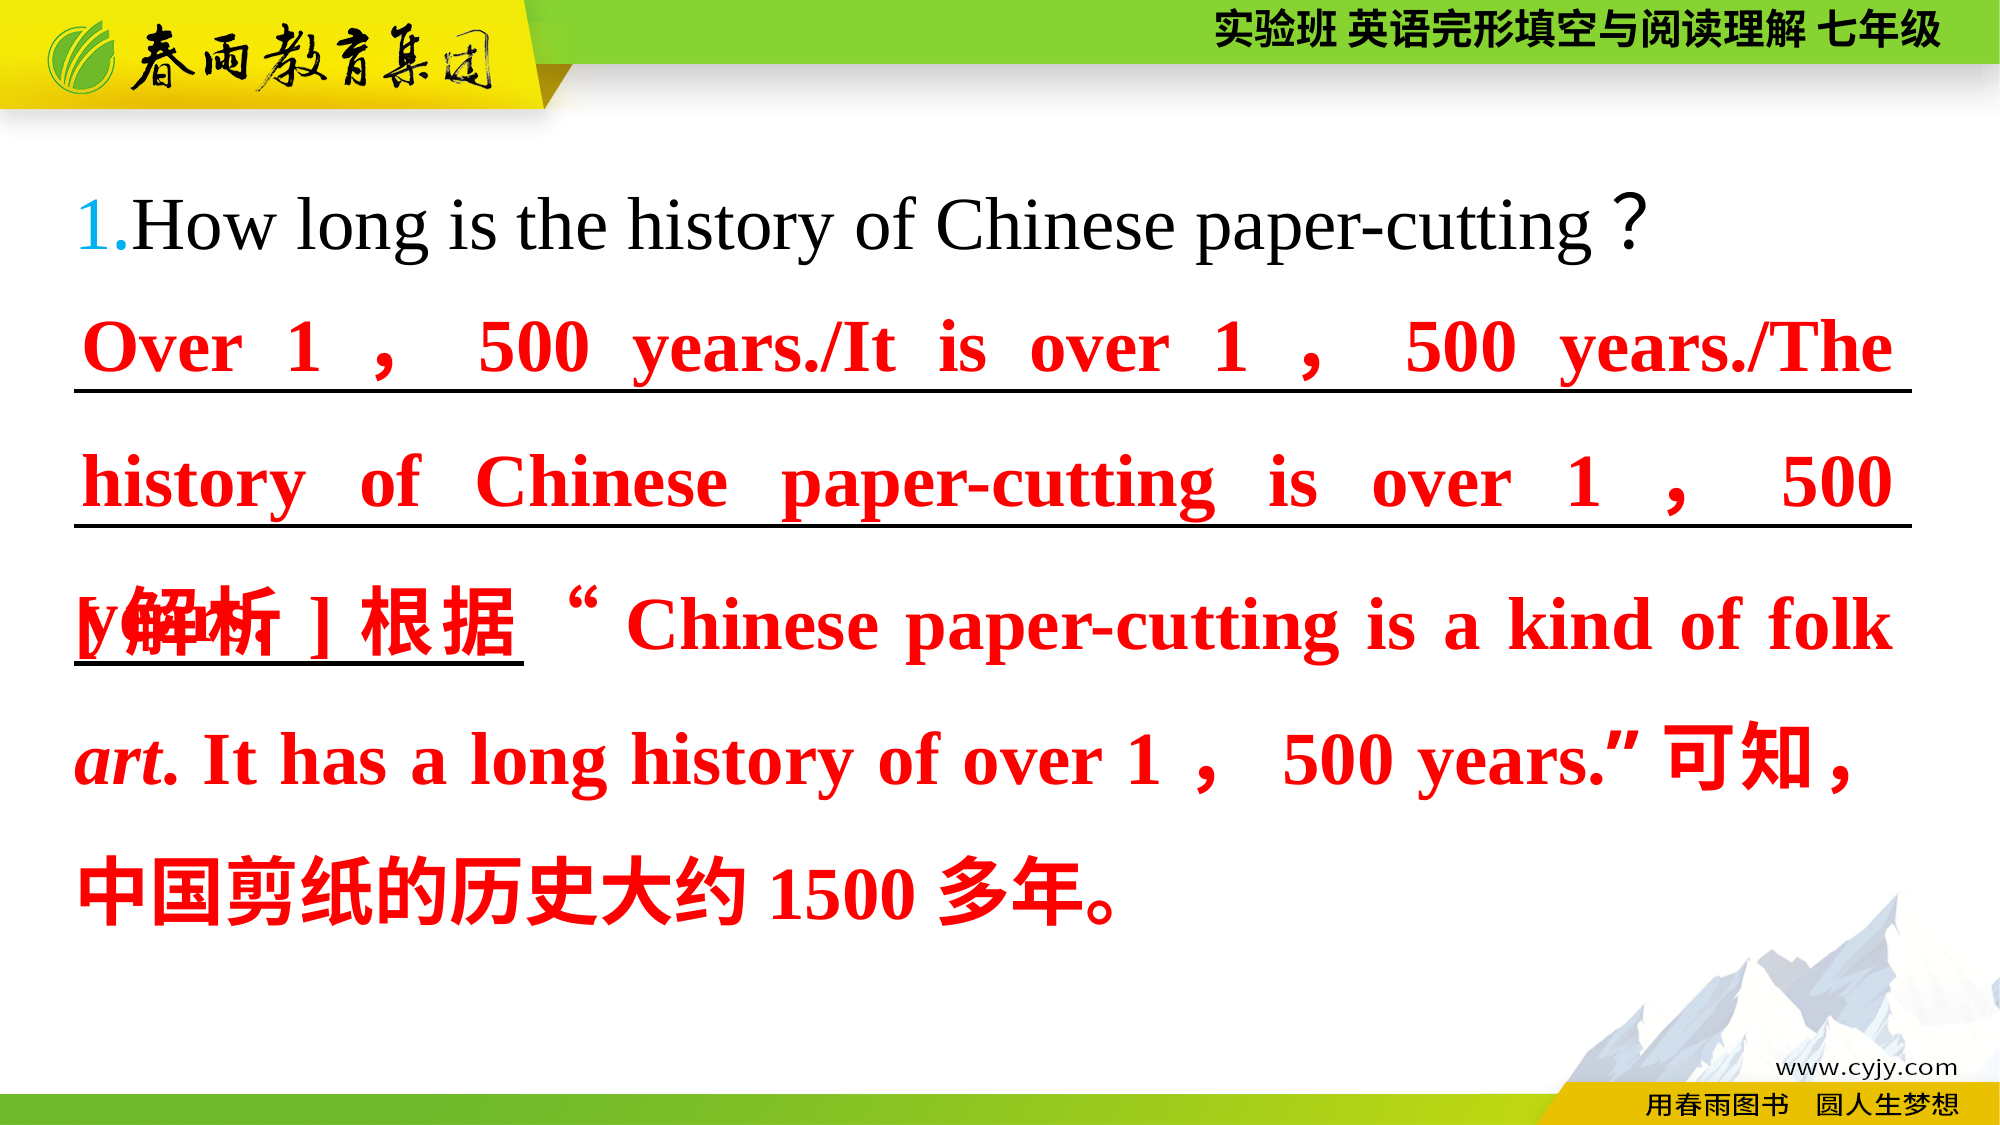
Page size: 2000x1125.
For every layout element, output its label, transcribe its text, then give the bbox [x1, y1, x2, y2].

picture [0, 0, 2000, 1125]
text_box [解析]根据“Chinese paper-cutting is a kind of folk art. It has a long history of over 1，500 years.”可知，中国剪纸的历史大约1500多年。 [59, 521, 1910, 942]
text_box Over 1，500 years./It is over 1，500 years./The history of Chinese paper-cutting is over 1，500 years. [66, 244, 1910, 521]
list 1.How long is the history of Chinese paper-cutting？ _________________________________________________ _________________________________________________ [59, 122, 1944, 547]
